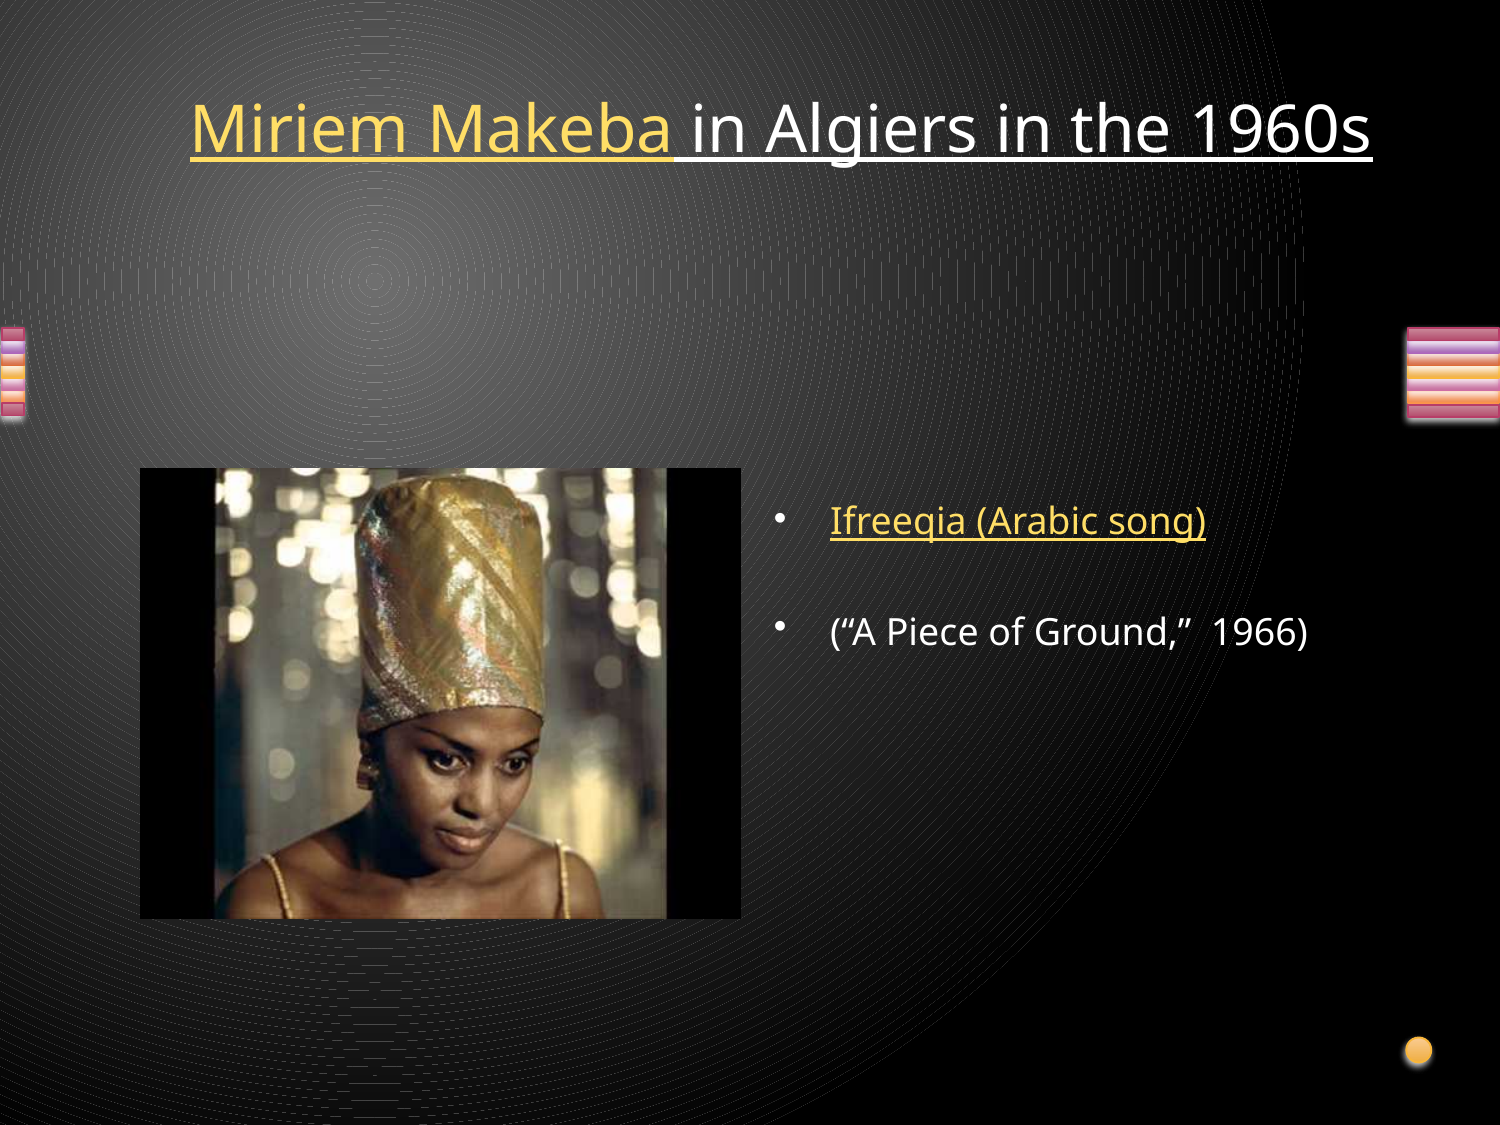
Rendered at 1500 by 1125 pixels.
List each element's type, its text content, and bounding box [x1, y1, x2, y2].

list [139, 468, 741, 920]
title Miriem Makeba in Algiers in the 1960s [150, 75, 1413, 263]
list Ifreeqia (Arabic song) (“A Piece of Ground,” 1966) [759, 437, 1360, 950]
